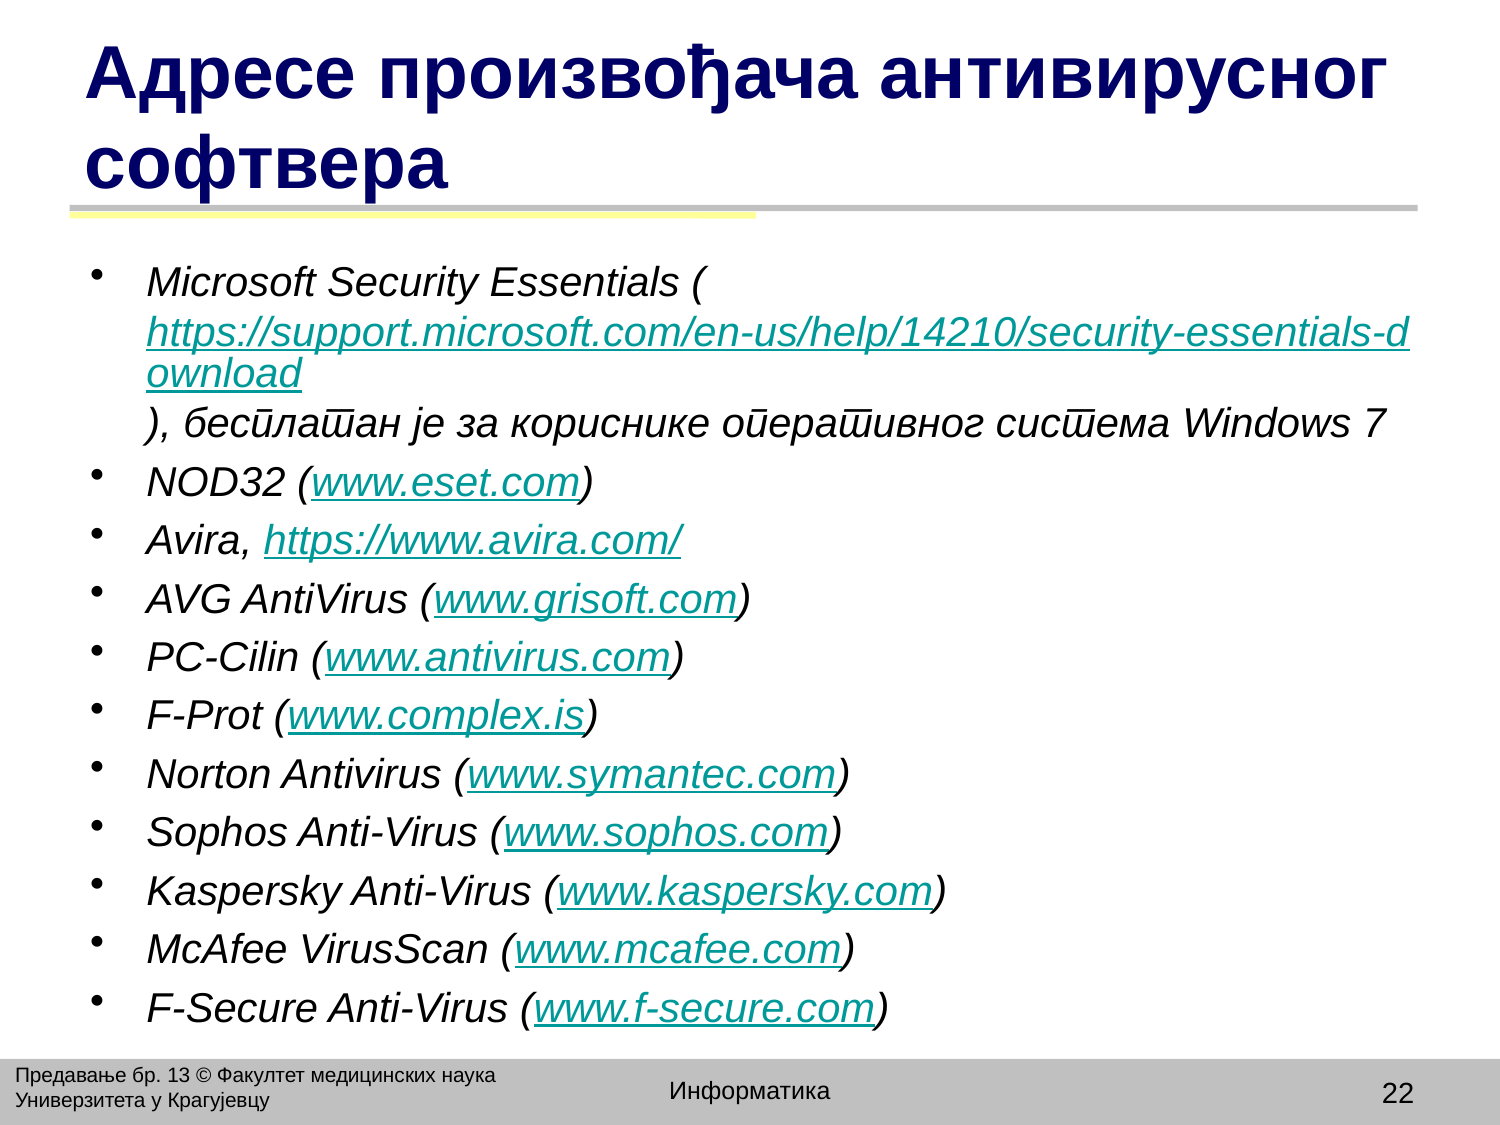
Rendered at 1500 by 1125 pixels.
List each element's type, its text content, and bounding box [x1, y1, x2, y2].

footer Информатика [512, 1066, 988, 1125]
list Microsoft Security Essentials (https://support.microsoft.com/en-us/help/14210/security-essentials-download), бесплатан је за кориснике оперативног система Windows 7 NOD32 (www.eset.com) Avira, https://www.avira.com/ AVG AntiVirus (www.grisoft.com) PC-Cilin (www.antivirus.com) F-Prot (www.complex.is) Norton Antivirus (www.symantec.com) Sophos Anti-Virus (www.sophos.com) Kaspersky Anti-Virus (www.kaspersky.com) McAfee VirusScan (www.mcafee.com) F-Secure Anti-Virus (www.f-secure.com) [74, 246, 1426, 1023]
title Адресе произвођача антивирусног софтвера [69, 19, 1426, 208]
slide_number 22 [1079, 1066, 1430, 1125]
slide_number Предавање бр. 13 © Факултет медицинских наука Универзитета у Крагујевцу [0, 1053, 617, 1108]
